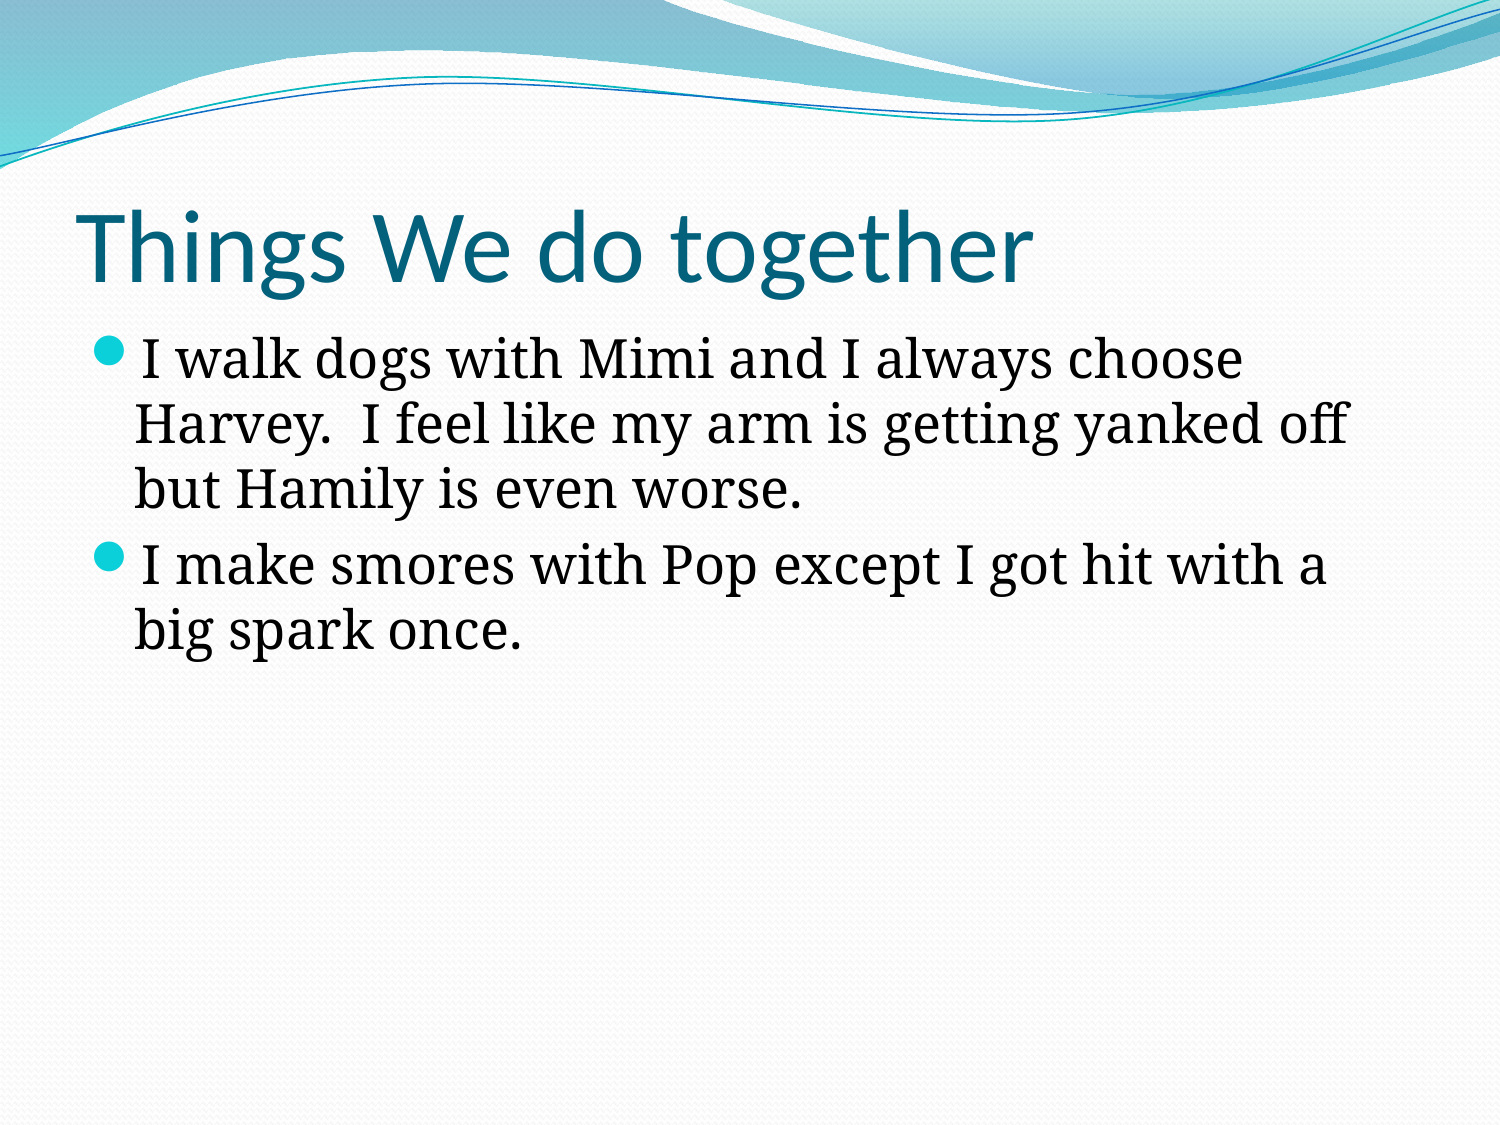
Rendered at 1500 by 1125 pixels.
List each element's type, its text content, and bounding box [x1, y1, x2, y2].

list I walk dogs with Mimi and I always choose Harvey. I feel like my arm is getting yanked off but Hamily is even worse. I make smores with Pop except I got hit with a big spark once. [75, 317, 1425, 1038]
title Things We do together [75, 115, 1425, 303]
